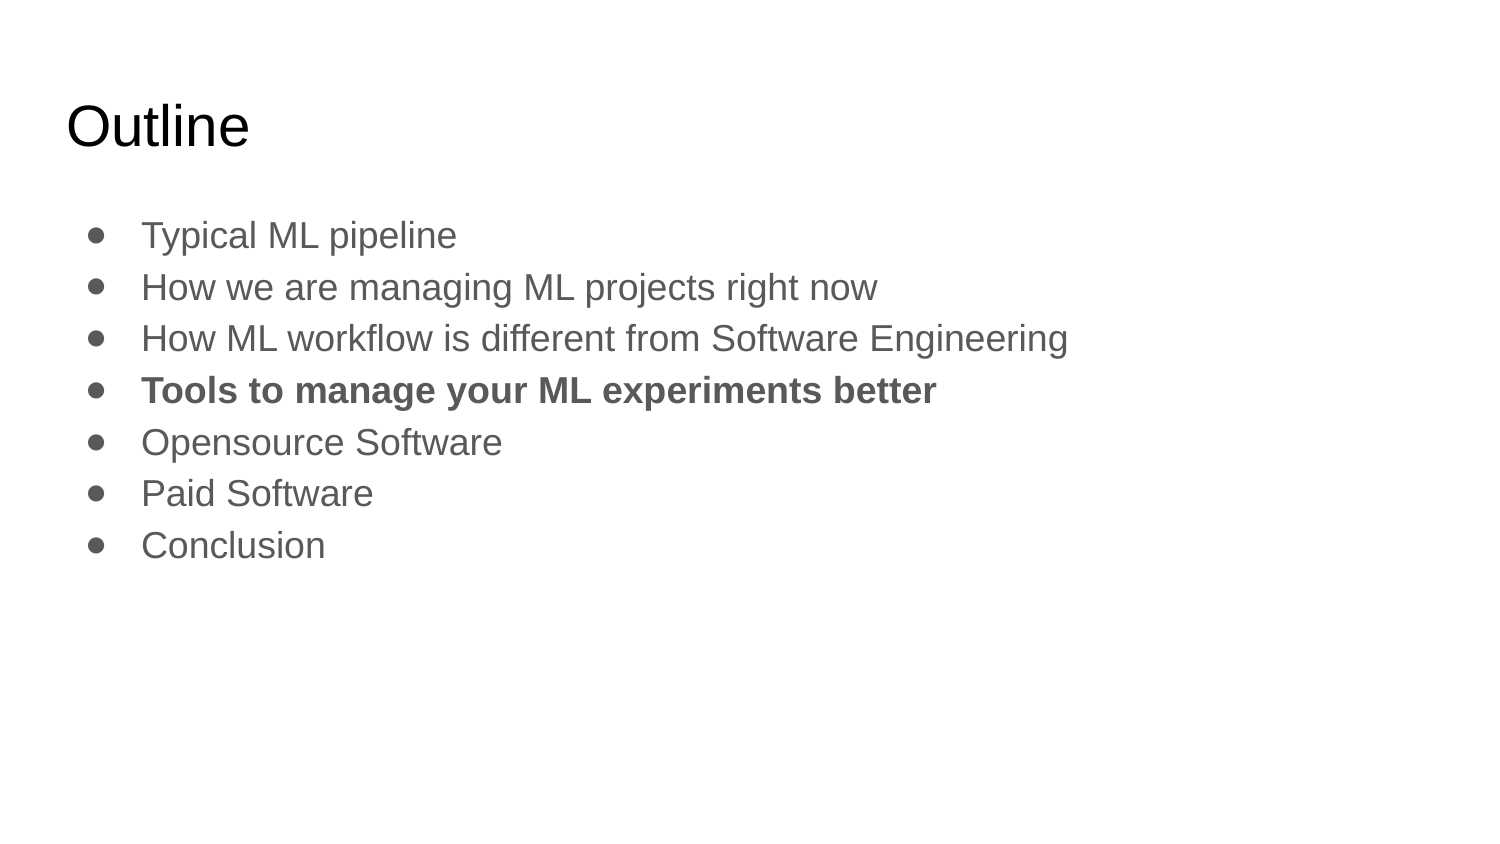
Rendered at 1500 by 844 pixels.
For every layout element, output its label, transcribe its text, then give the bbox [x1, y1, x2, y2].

list Typical ML pipeline How we are managing ML projects right now How ML workflow is different from Software Engineering Tools to manage your ML experiments better Opensource Software Paid Software Conclusion [51, 189, 1449, 750]
title Outline [51, 72, 1449, 167]
